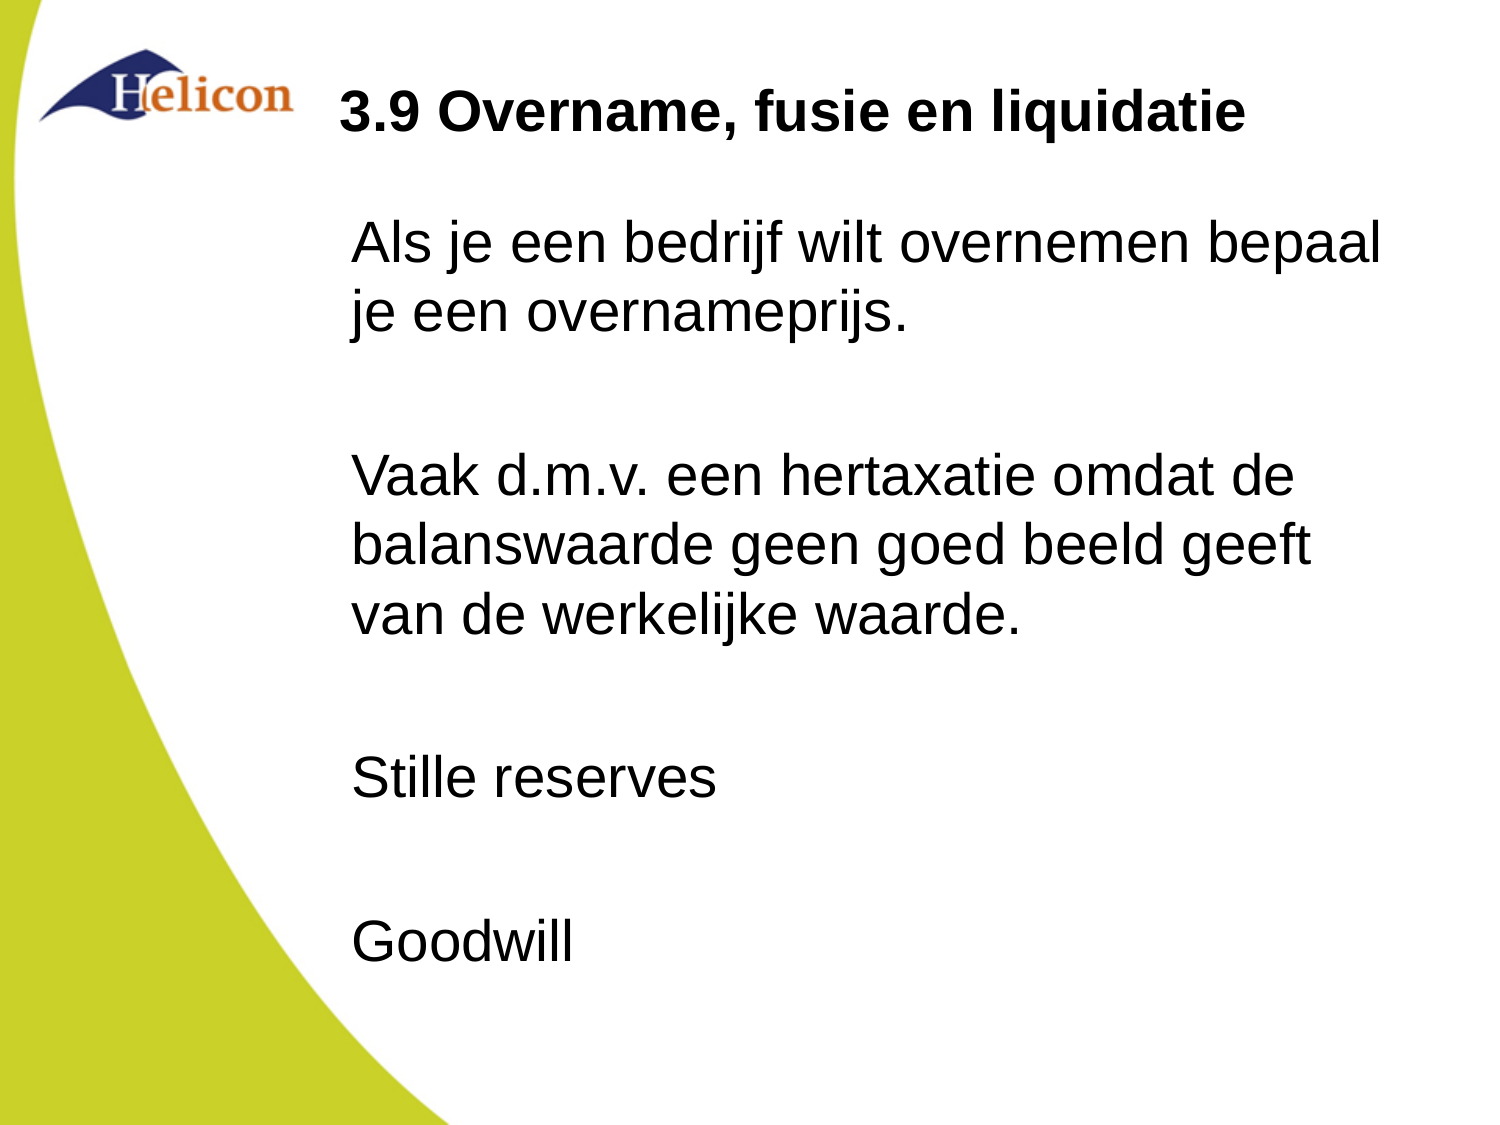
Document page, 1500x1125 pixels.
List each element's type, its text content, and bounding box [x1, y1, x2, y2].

picture [0, 0, 1500, 1125]
list Als je een bedrijf wilt overnemen bepaal je een overnameprijs. Vaak d.m.v. een hertaxatie omdat de balanswaarde geen goed beeld geeft van de werkelijke waarde. Stille reserves Goodwill [336, 196, 1425, 1005]
title 3.9 Overname, fusie en liquidatie [324, 54, 1415, 161]
